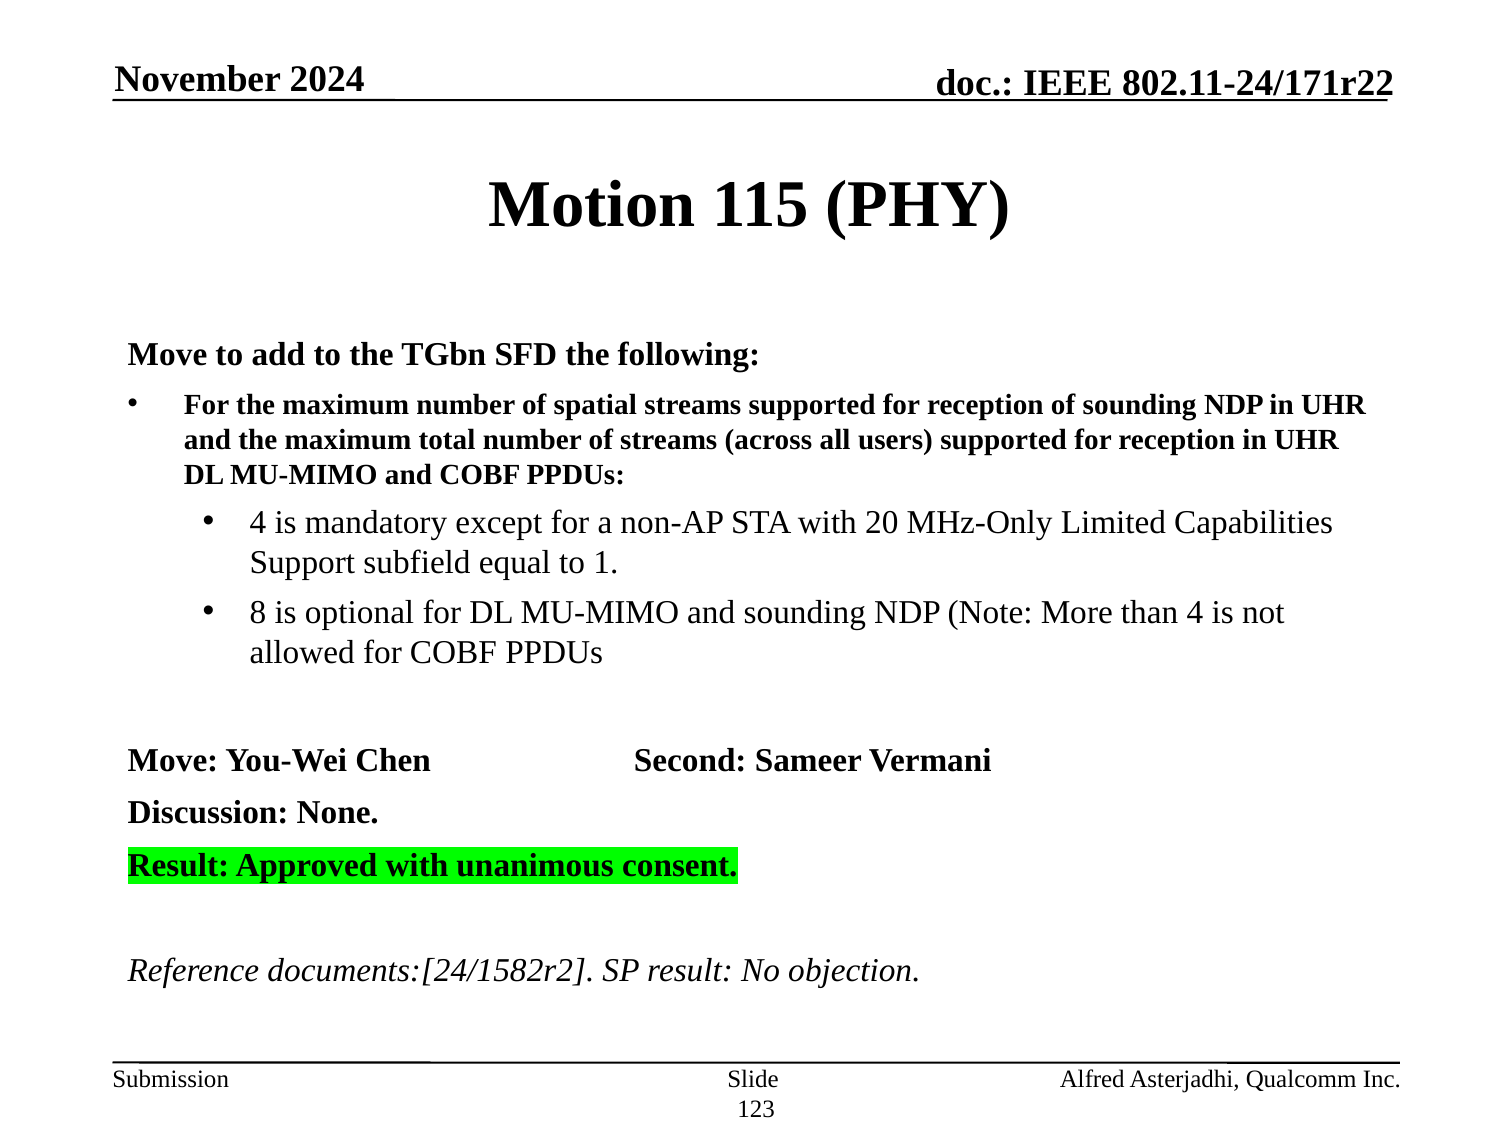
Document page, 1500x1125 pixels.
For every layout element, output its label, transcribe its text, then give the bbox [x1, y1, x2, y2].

footer Alfred Asterjadhi, Qualcomm Inc. [878, 1061, 1402, 1093]
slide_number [114, 54, 423, 100]
slide_number Slide 123 [712, 1061, 800, 1123]
list Move to add to the TGbn SFD the following: For the maximum number of spatial streams supported for reception of sounding NDP in UHR and the maximum total number of streams (across all users) supported for reception in UHR DL MU-MIMO and COBF PPDUs: 4 is mandatory except for a non-AP STA with 20 MHz-Only Limited Capabilities Support subfield equal to 1. 8 is optional for DL MU-MIMO and sounding NDP (Note: More than 4 is not allowed for COBF PPDUs Move: You-Wei Chen Second: Sameer Vermani Discussion: None. Result: Approved with unanimous consent. Reference documents:[24/1582r2]. SP result: No objection. [112, 324, 1388, 1071]
title Motion 115 (PHY) [112, 112, 1388, 288]
